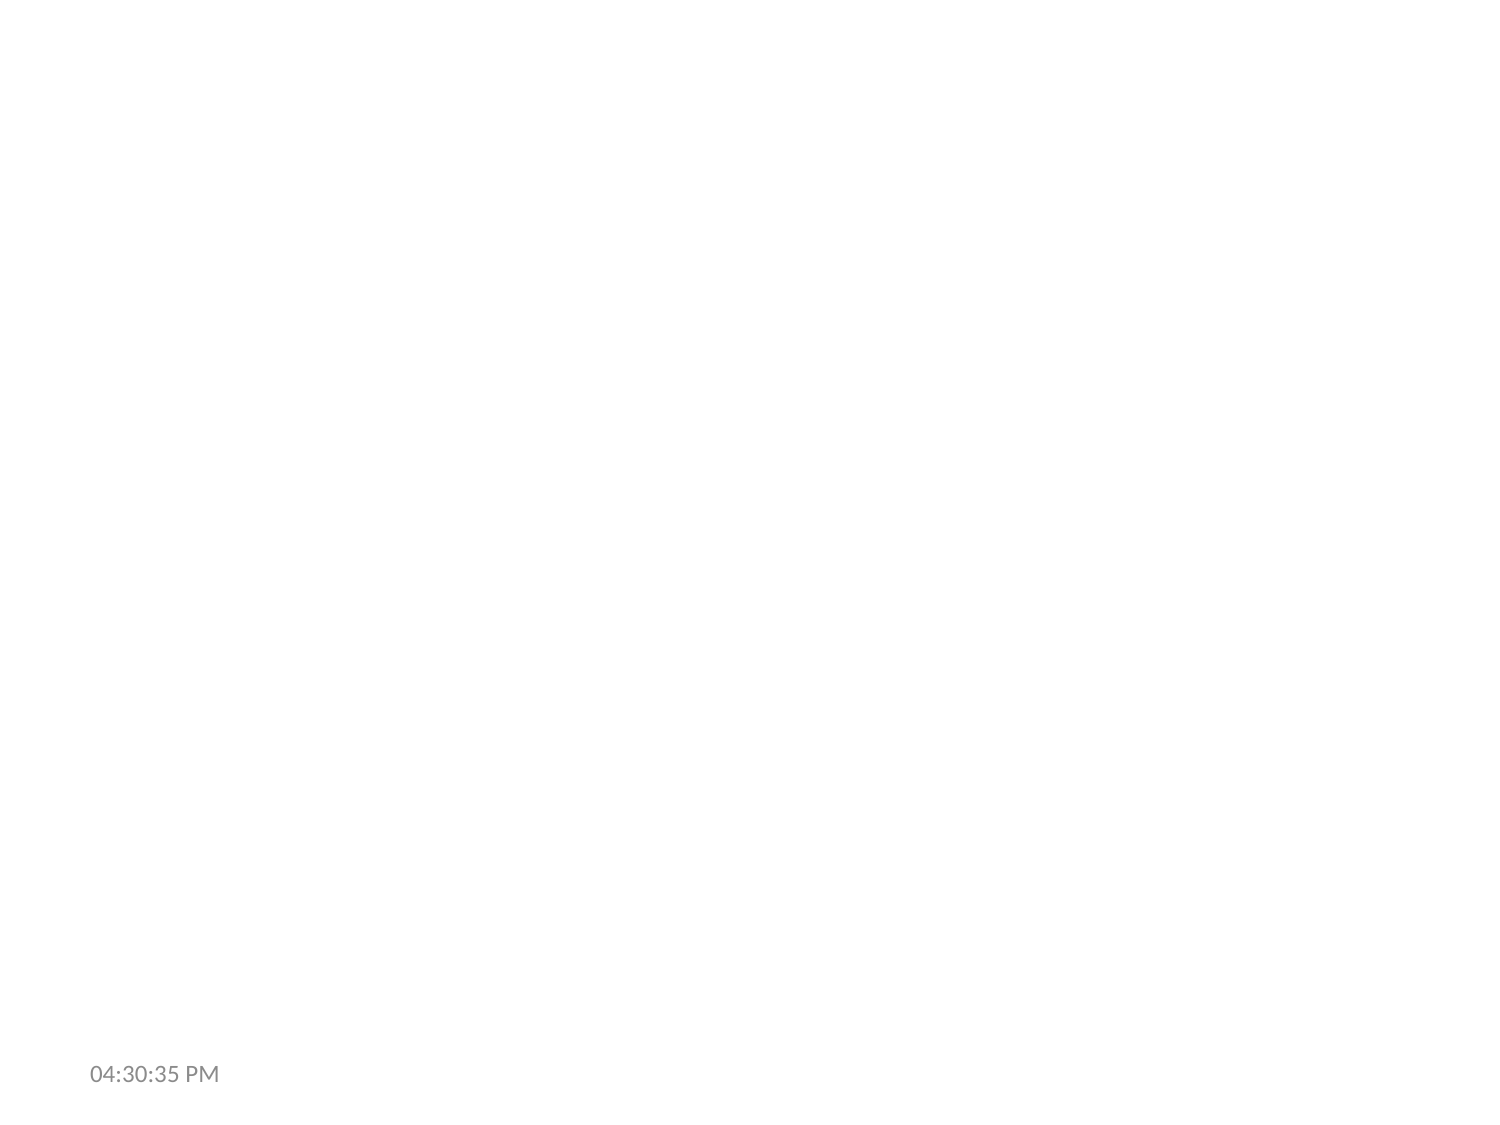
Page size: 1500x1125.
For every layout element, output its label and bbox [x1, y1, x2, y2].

slide_number [75, 1042, 425, 1103]
